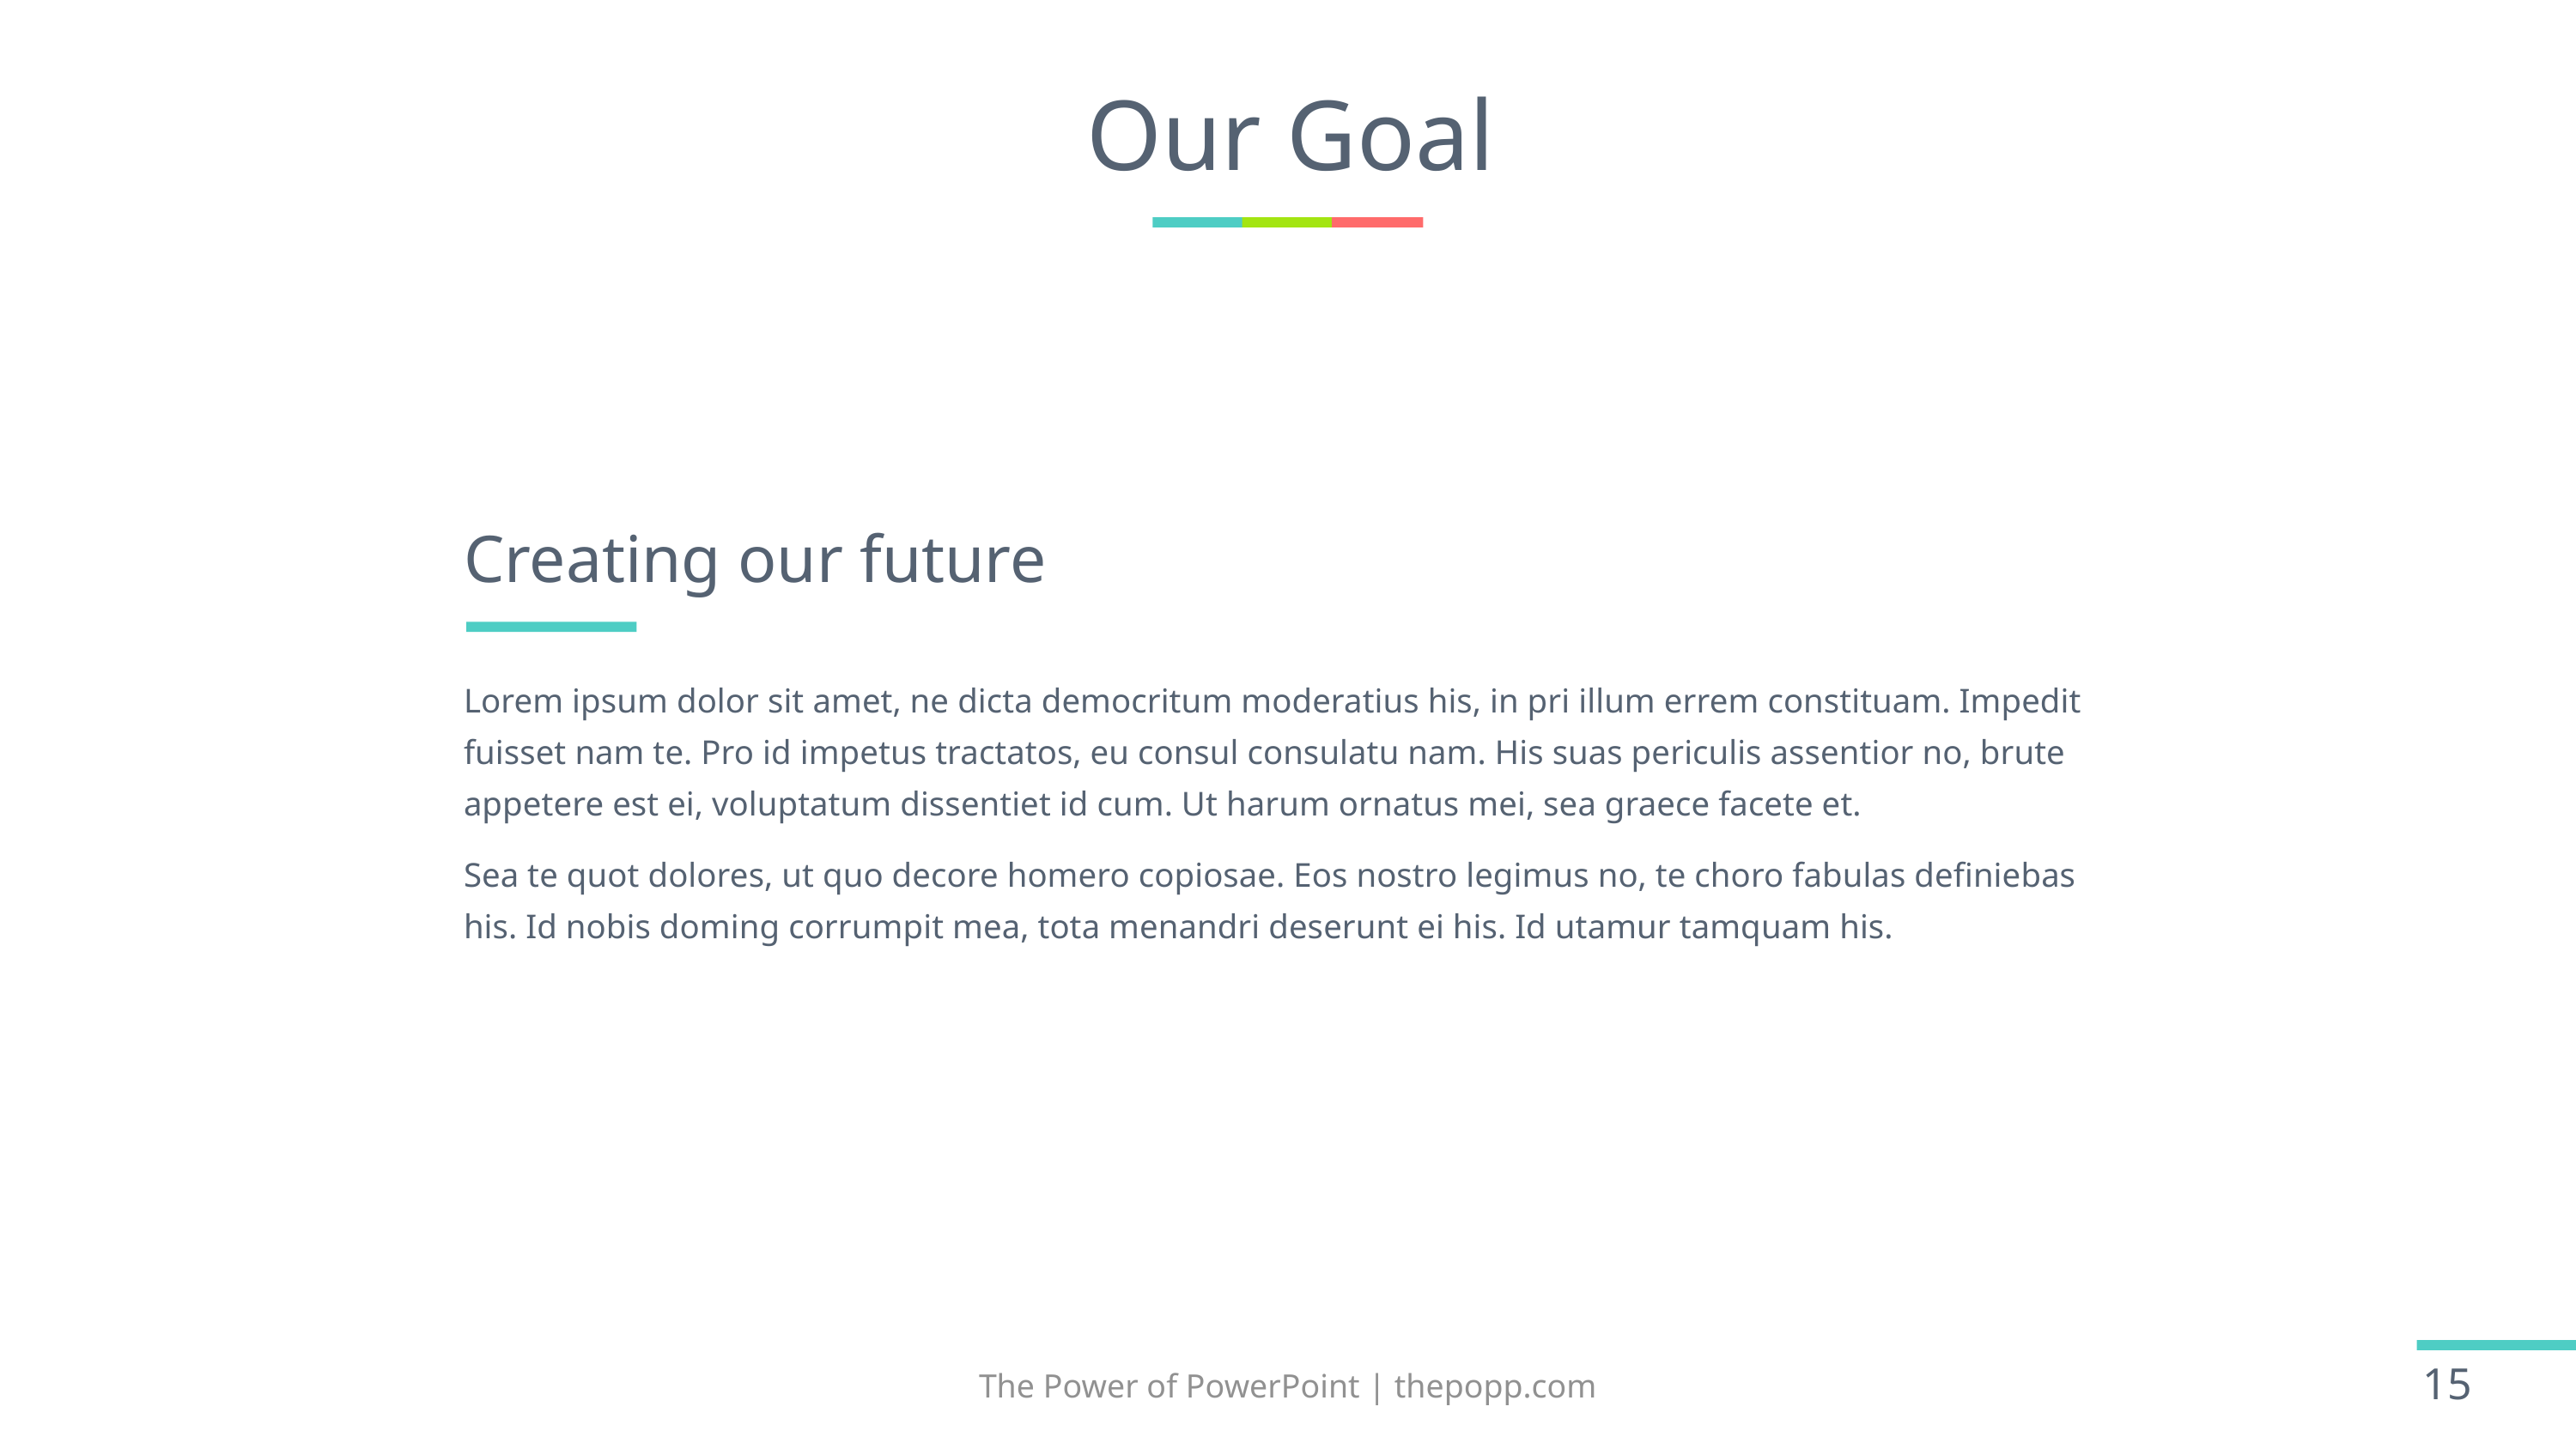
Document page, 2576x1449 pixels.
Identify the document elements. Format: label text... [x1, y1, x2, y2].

title Our Goal [69, 49, 2512, 230]
list Lorem ipsum dolor sit amet, ne dicta democritum moderatius his, in pri illum errem constituam. Impedit fuisset nam te. Pro id impetus tractatos, eu consul consulatu nam. His suas periculis assentior no, brute appetere est ei, voluptatum dissentiet id cum. Ut harum ornatus mei, sea graece facete et. Sea te quot dolores, ut quo decore homero copiosae. Eos nostro legimus no, te choro fabulas definiebas his. Id nobis doming corrumpit mea, tota menandri deserunt ei his. Id utamur tamquam his. [451, 661, 2125, 995]
slide_number 15 [2409, 1351, 2576, 1421]
list Creating our future [451, 504, 2125, 609]
footer The Power of PowerPoint | thepopp.com [853, 1349, 1723, 1427]
